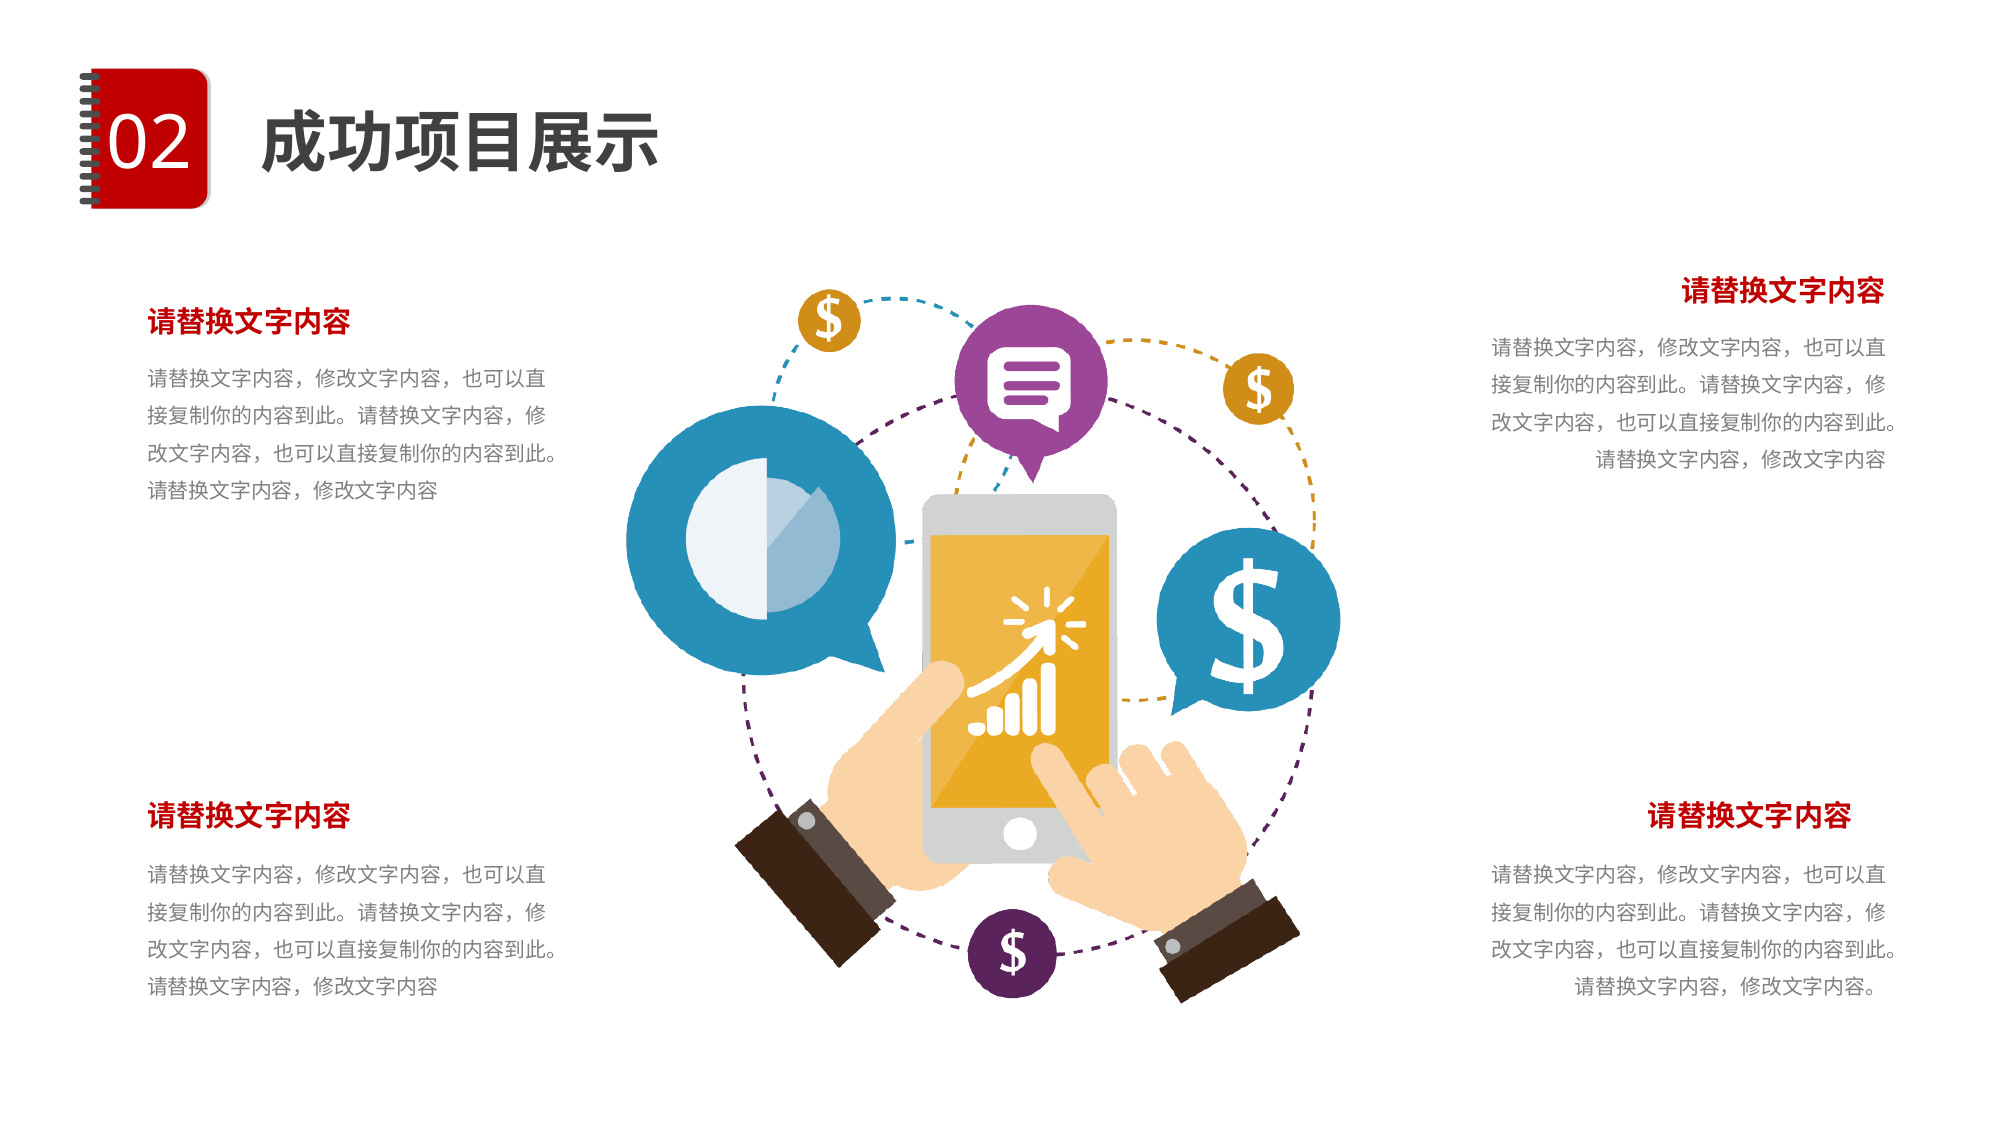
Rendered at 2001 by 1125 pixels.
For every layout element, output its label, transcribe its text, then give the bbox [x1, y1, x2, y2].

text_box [79, 68, 211, 209]
text_box 请替换文字内容，修改文字内容，也可以直接复制你的内容到此。请替换文字内容，修改文字内容，也可以直接复制你的内容到此。请替换文字内容，修改文字内容 [1484, 321, 1886, 472]
picture [612, 272, 1396, 1056]
text_box 请替换文字内容，修改文字内容，也可以直接复制你的内容到此。请替换文字内容，修改文字内容，也可以直接复制你的内容到此。请替换文字内容，修改文字内容 [147, 849, 547, 999]
text_box 请替换文字内容 [147, 303, 427, 339]
text_box 请替换文字内容 [147, 797, 427, 833]
text_box 请替换文字内容 [1573, 797, 1853, 833]
text_box 成功项目展示 [246, 92, 677, 188]
text_box 请替换文字内容，修改文字内容，也可以直接复制你的内容到此。请替换文字内容，修改文字内容，也可以直接复制你的内容到此。请替换文字内容，修改文字内容 [147, 353, 547, 503]
text_box 请替换文字内容 [1606, 272, 1886, 308]
text_box 请替换文字内容，修改文字内容，也可以直接复制你的内容到此。请替换文字内容，修改文字内容，也可以直接复制你的内容到此。请替换文字内容，修改文字内容。 [1484, 849, 1886, 999]
